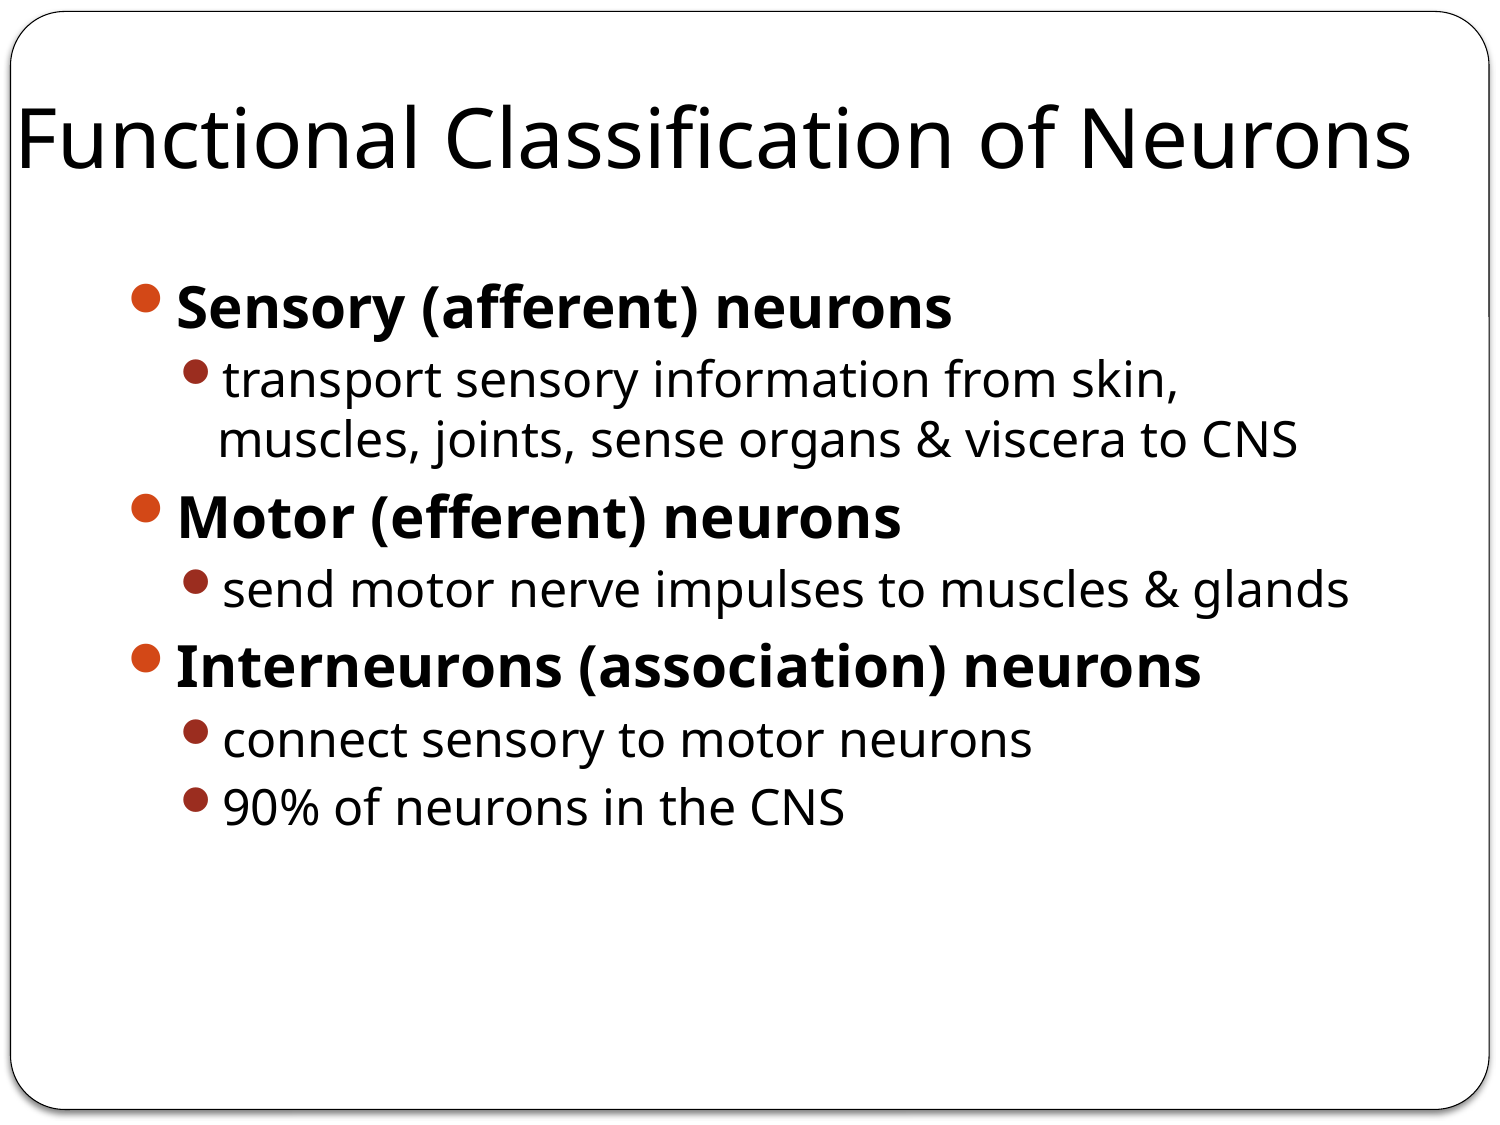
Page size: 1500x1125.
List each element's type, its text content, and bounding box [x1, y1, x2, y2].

title Functional Classification of Neurons [0, 12, 1500, 200]
list Sensory (afferent) neurons transport sensory information from skin, muscles, joints, sense organs & viscera to CNS Motor (efferent) neurons send motor nerve impulses to muscles & glands Interneurons (association) neurons connect sensory to motor neurons 90% of neurons in the CNS [112, 262, 1388, 950]
